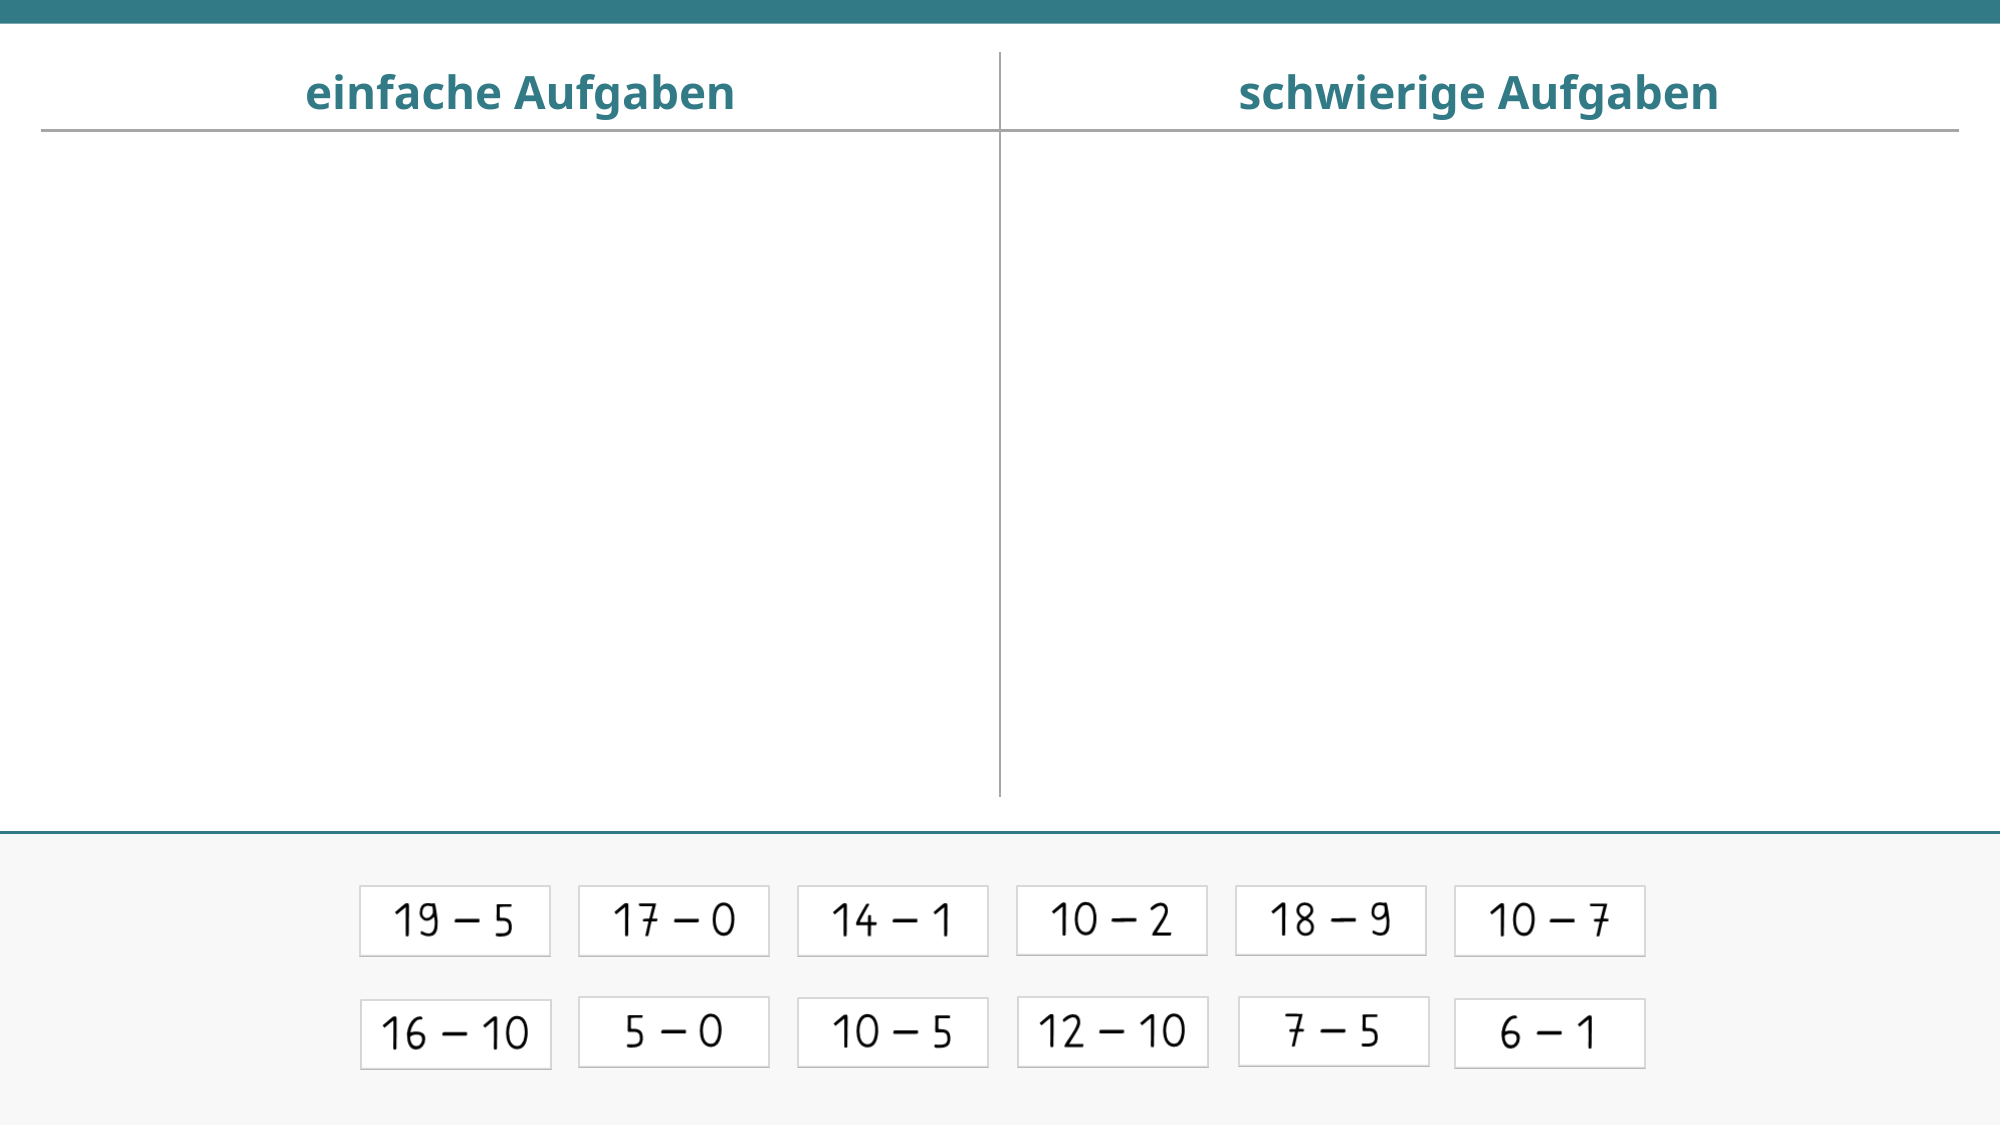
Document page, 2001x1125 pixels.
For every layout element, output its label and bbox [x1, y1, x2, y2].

picture [578, 885, 770, 975]
picture [578, 996, 771, 1086]
picture [797, 997, 989, 1086]
picture [359, 885, 551, 975]
picture [1454, 885, 1646, 975]
picture [1235, 885, 1432, 974]
picture [1011, 996, 1213, 1086]
picture [797, 885, 989, 975]
picture [1454, 998, 1646, 1088]
picture [1237, 996, 1430, 1085]
picture [1016, 885, 1208, 974]
picture [354, 999, 556, 1088]
